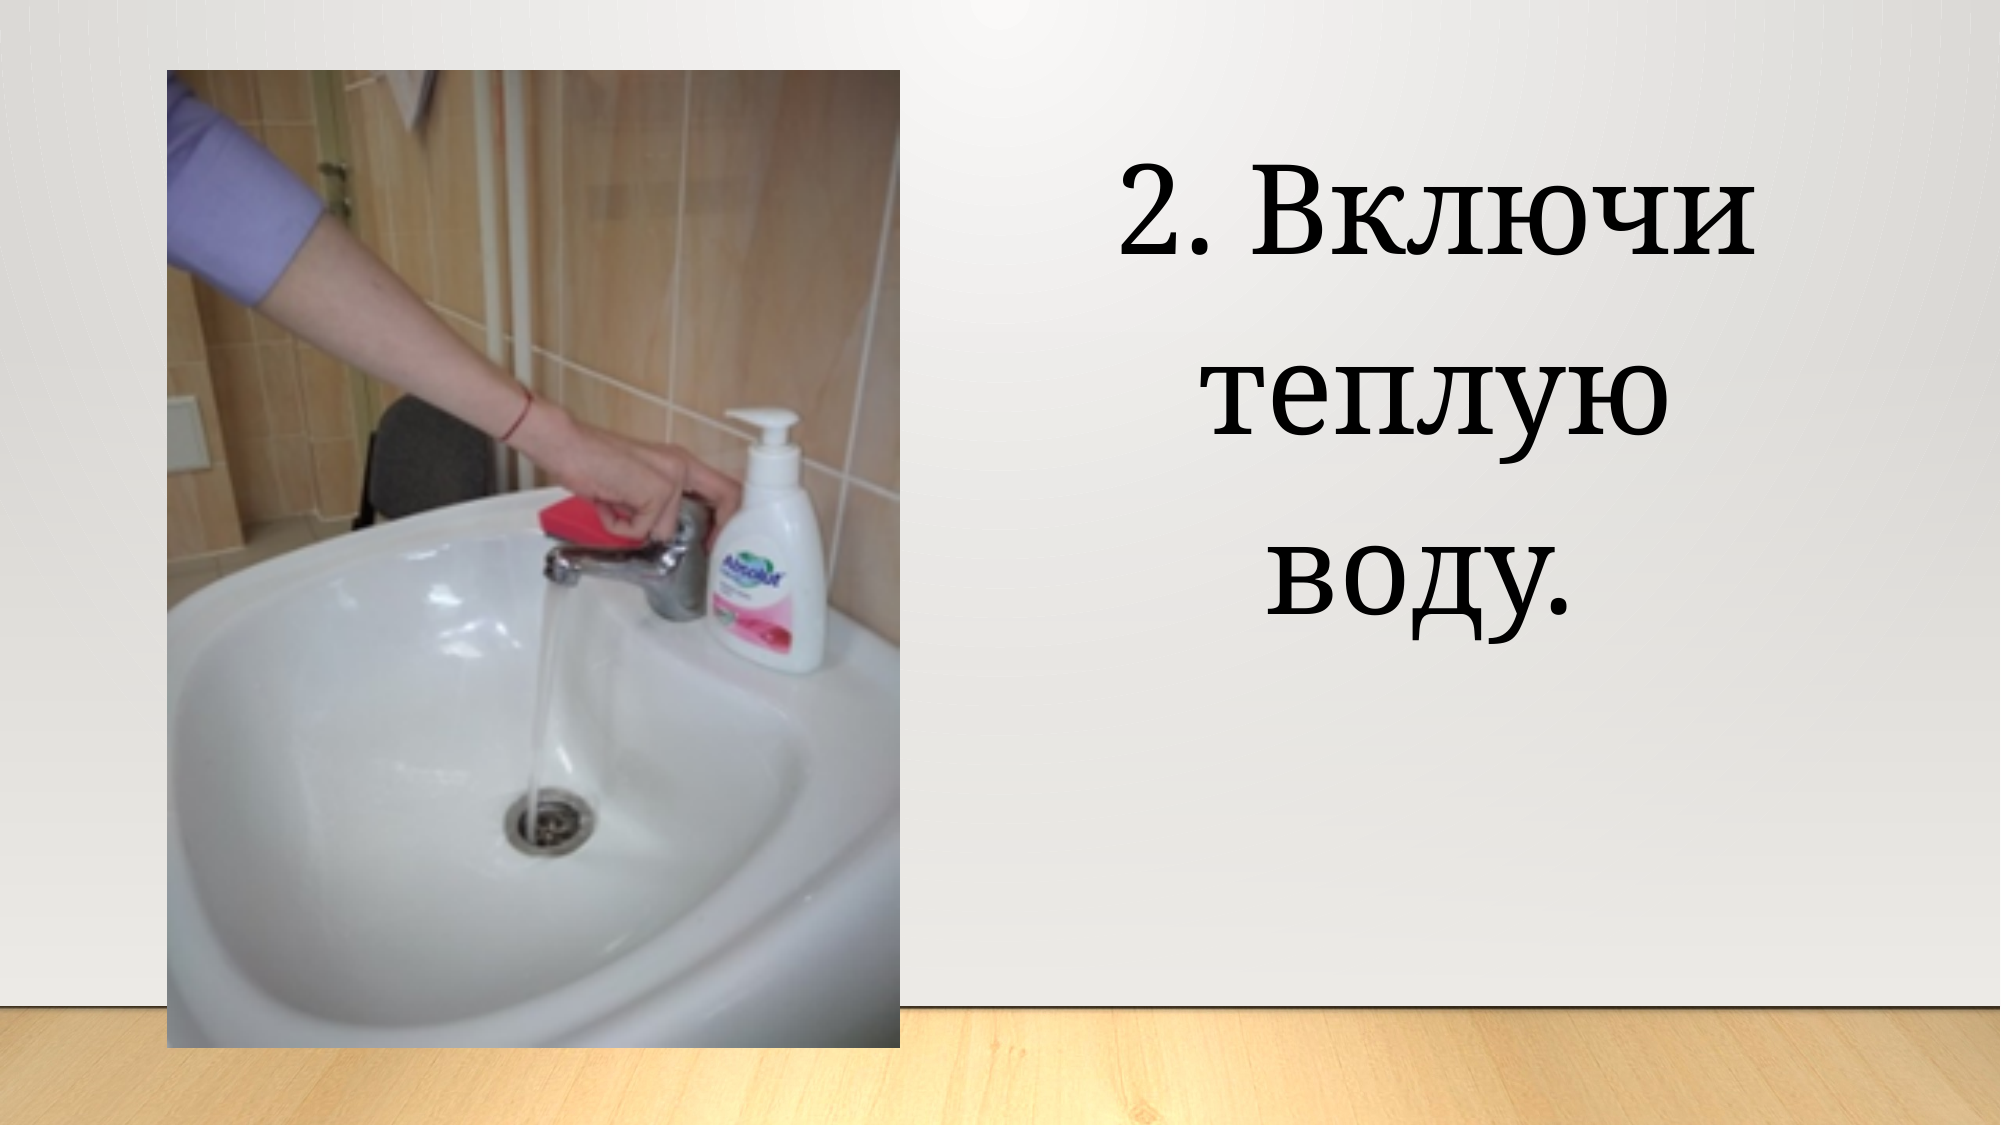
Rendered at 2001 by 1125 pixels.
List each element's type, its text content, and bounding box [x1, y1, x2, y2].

picture [0, 1006, 2000, 1125]
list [166, 69, 901, 1049]
list 2. Включи теплую воду. [1058, 92, 1815, 1049]
